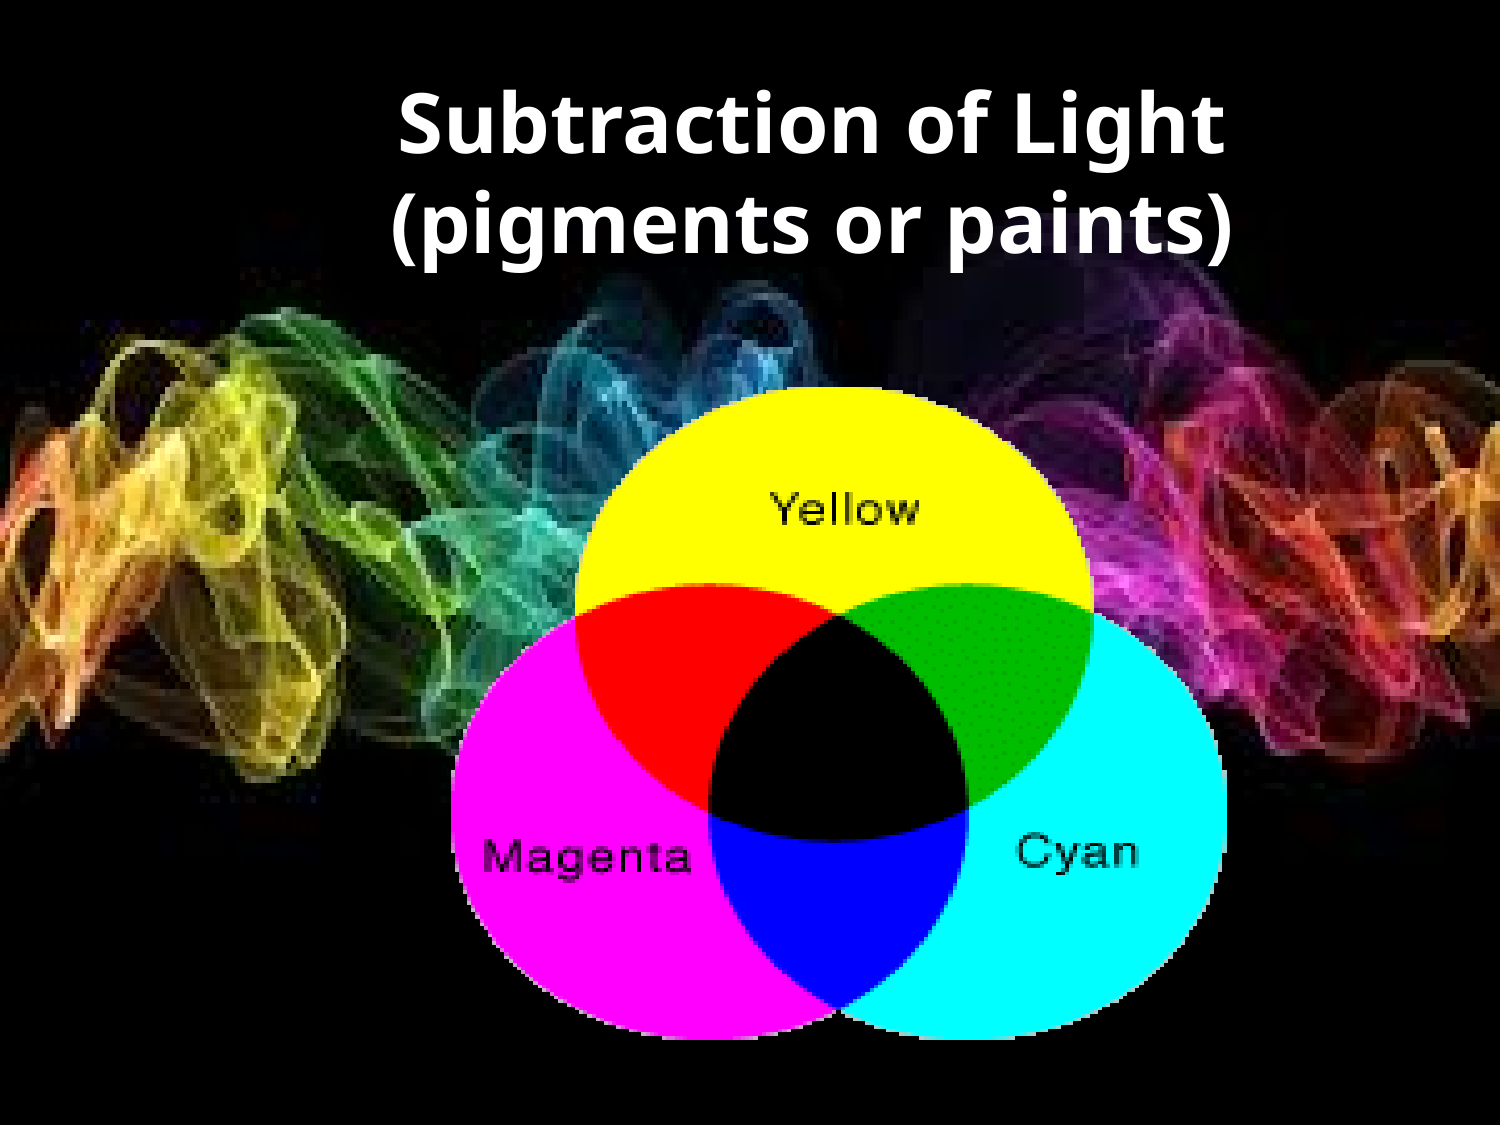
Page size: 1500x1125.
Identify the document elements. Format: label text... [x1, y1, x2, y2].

text_box Subtraction of Light (pigments or paints) [249, 62, 1375, 278]
picture [0, 0, 1500, 1125]
